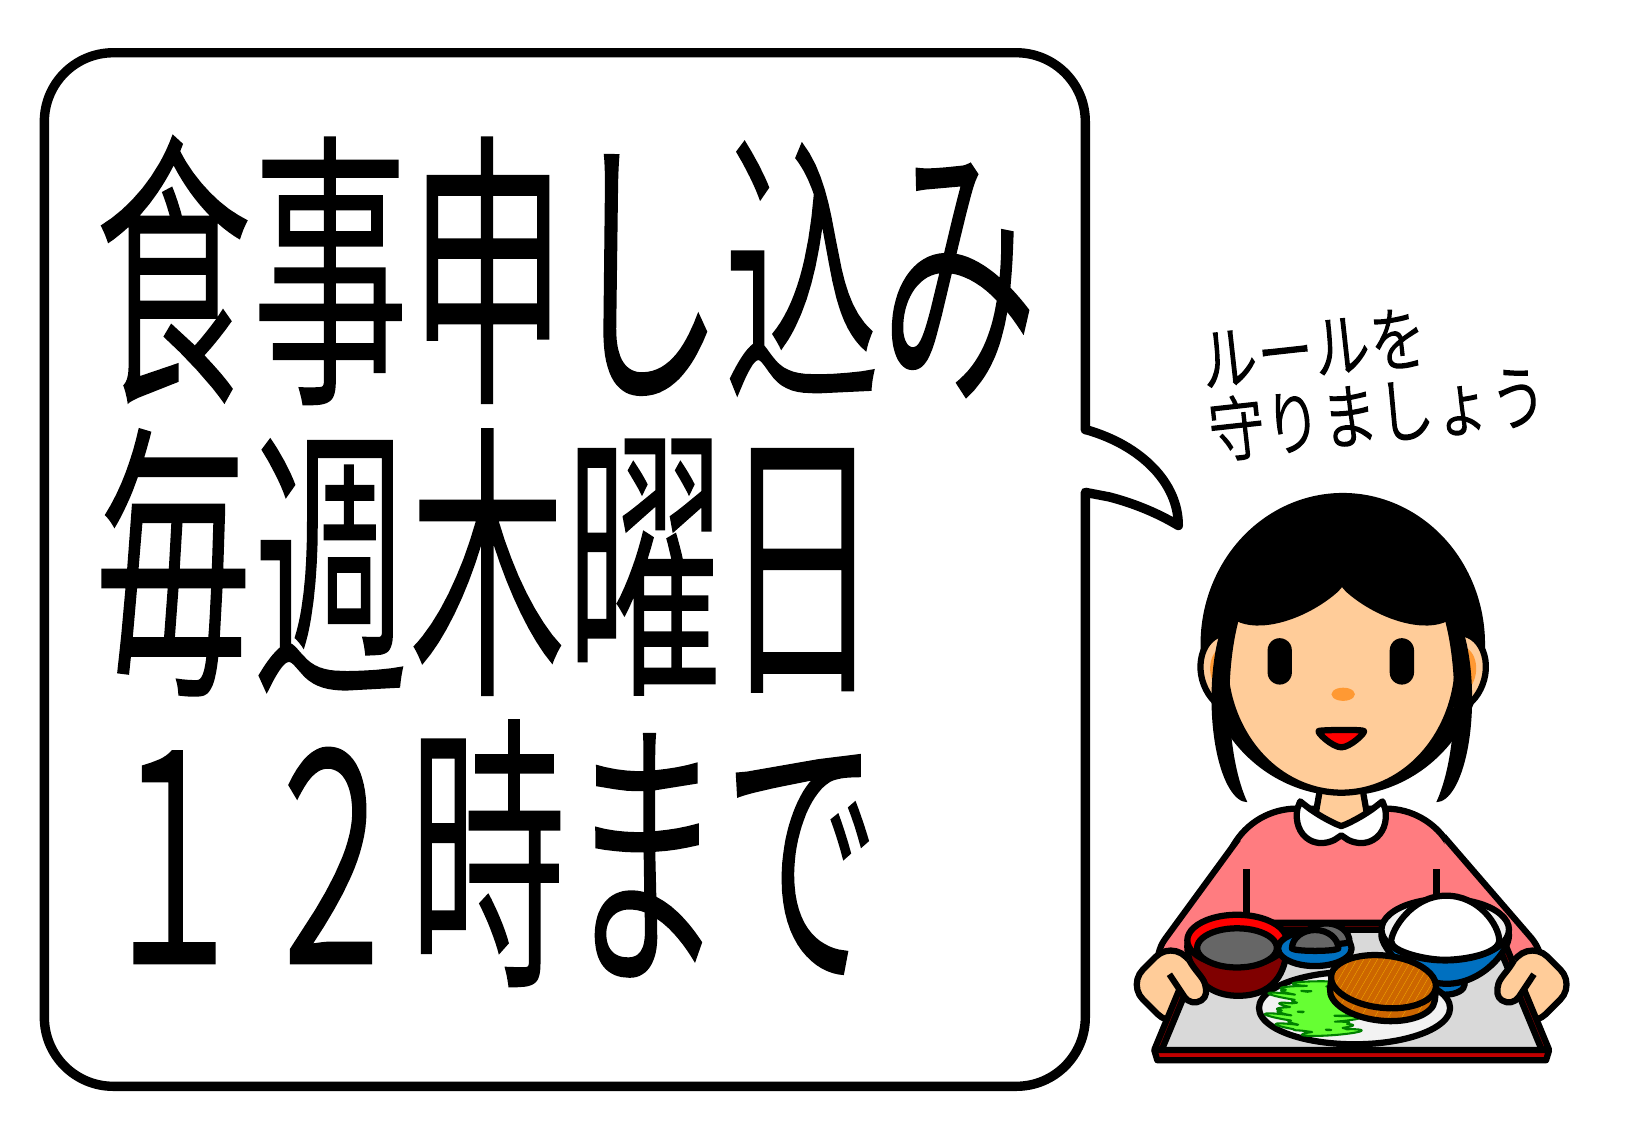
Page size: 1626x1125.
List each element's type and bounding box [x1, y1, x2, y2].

text_box [44, 52, 1172, 1087]
text_box [1141, 495, 1564, 1061]
